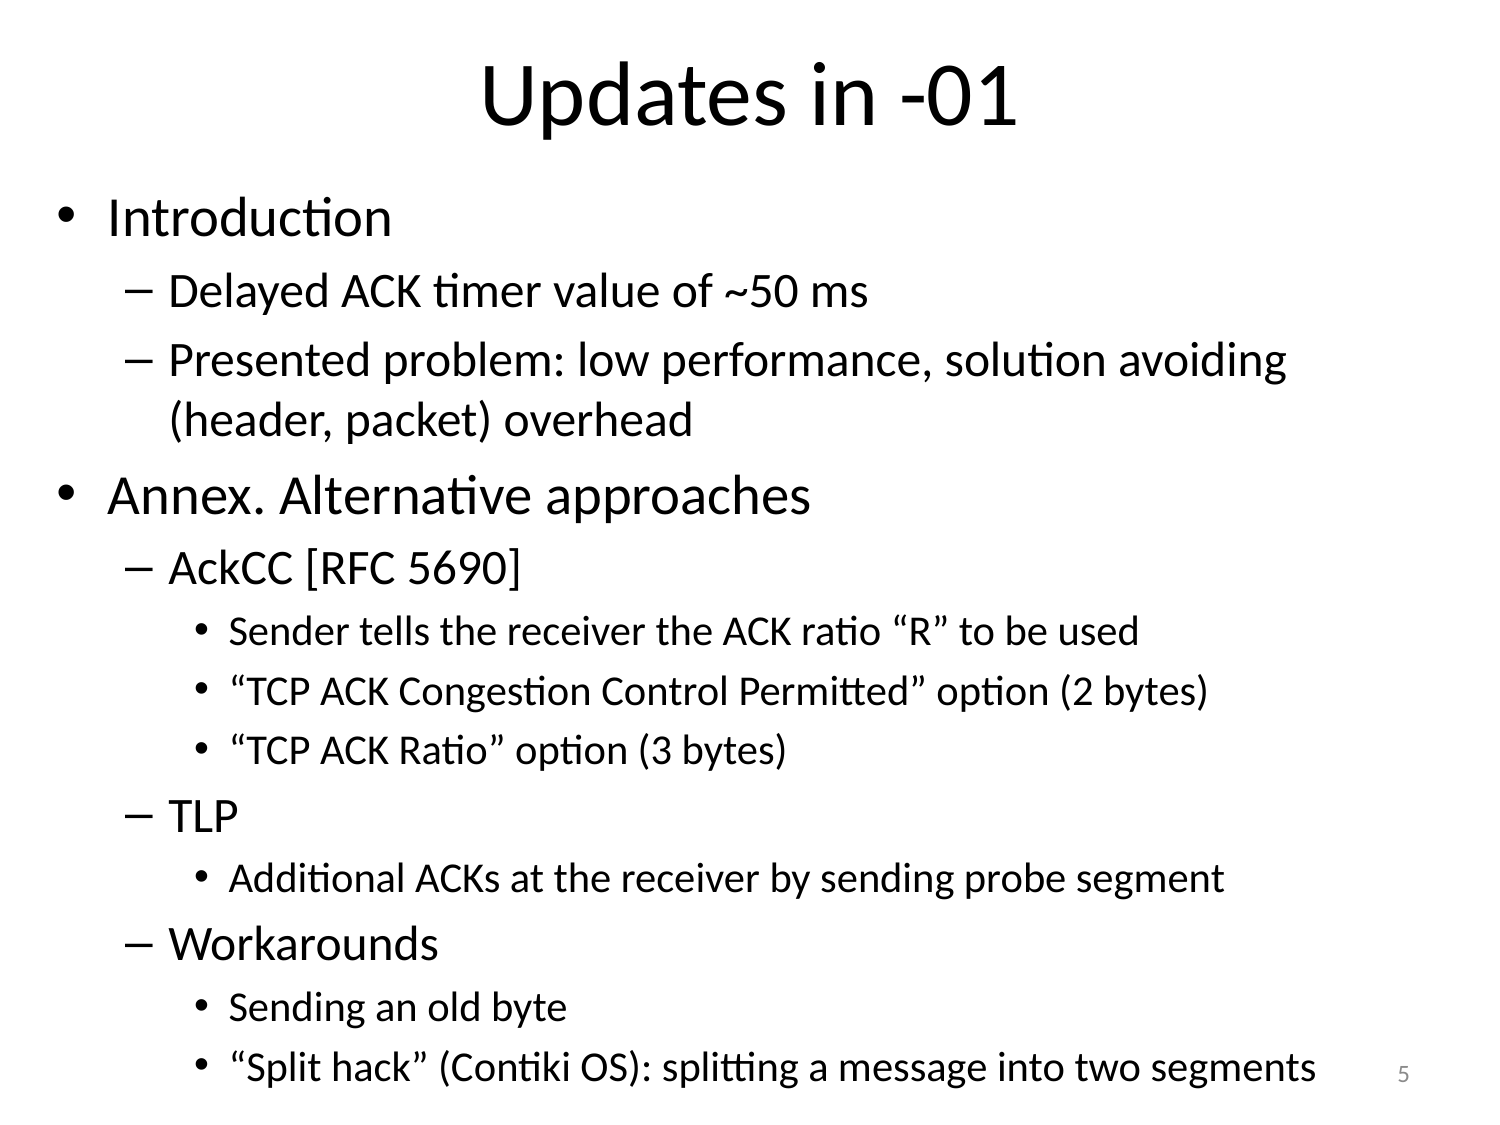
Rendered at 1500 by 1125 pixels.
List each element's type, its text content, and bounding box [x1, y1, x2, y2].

slide_number 5 [1074, 1042, 1425, 1103]
list Introduction Delayed ACK timer value of ~50 ms Presented problem: low performance, solution avoiding (header, packet) overhead Annex. Alternative approaches AckCC [RFC 5690] Sender tells the receiver the ACK ratio “R” to be used “TCP ACK Congestion Control Permitted” option (2 bytes) “TCP ACK Ratio” option (3 bytes) TLP Additional ACKs at the receiver by sending probe segment Workarounds Sending an old byte “Split hack” (Contiki OS): splitting a message into two segments [41, 172, 1459, 1106]
title Updates in -01 [75, 0, 1425, 172]
